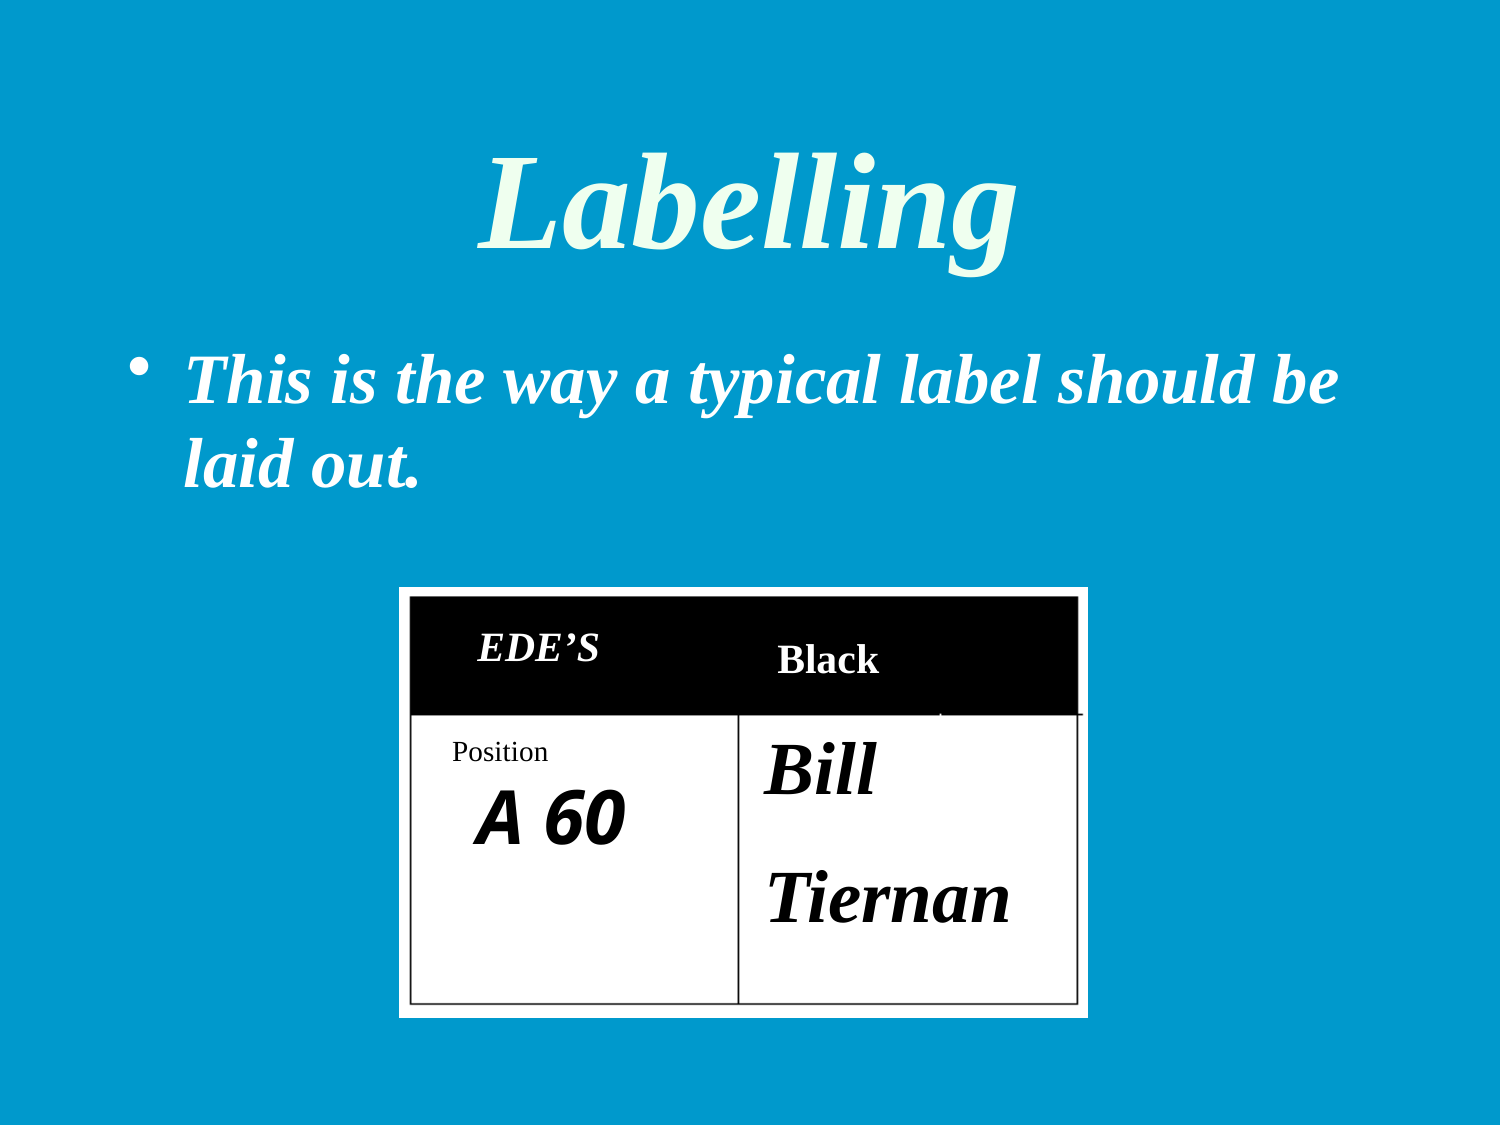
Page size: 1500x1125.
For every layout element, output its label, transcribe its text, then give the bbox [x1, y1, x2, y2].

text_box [399, 587, 1088, 1018]
title Labelling [111, 99, 1388, 288]
list This is the way a typical label should be laid out. [111, 324, 1388, 526]
